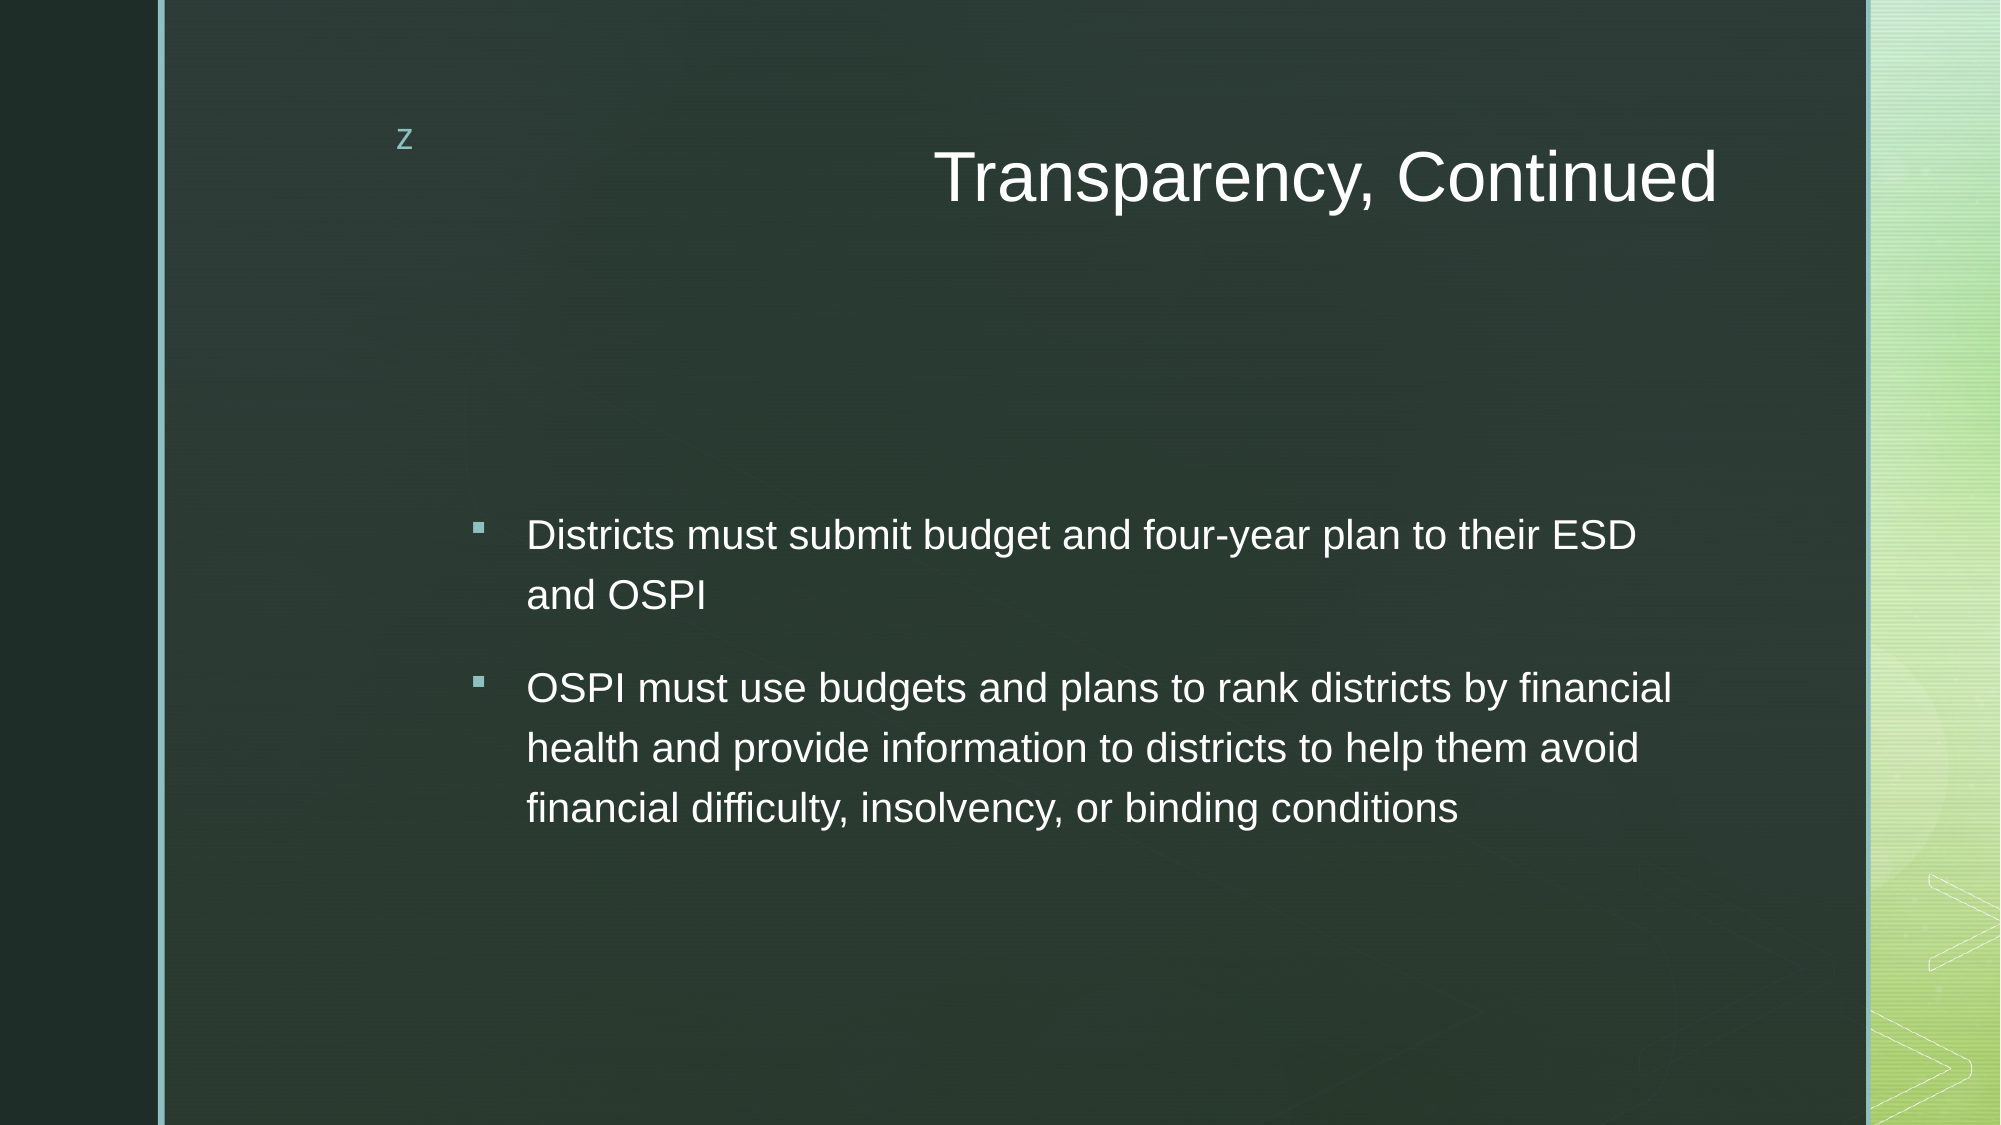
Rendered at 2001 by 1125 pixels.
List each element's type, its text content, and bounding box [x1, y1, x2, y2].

title Transparency, Continued [428, 132, 1734, 310]
picture [1871, 0, 2001, 1125]
list Districts must submit budget and four-year plan to their ESD and OSPI OSPI must use budgets and plans to rank districts by financial health and provide information to districts to help them avoid financial difficulty, insolvency, or binding conditions [454, 336, 1734, 993]
